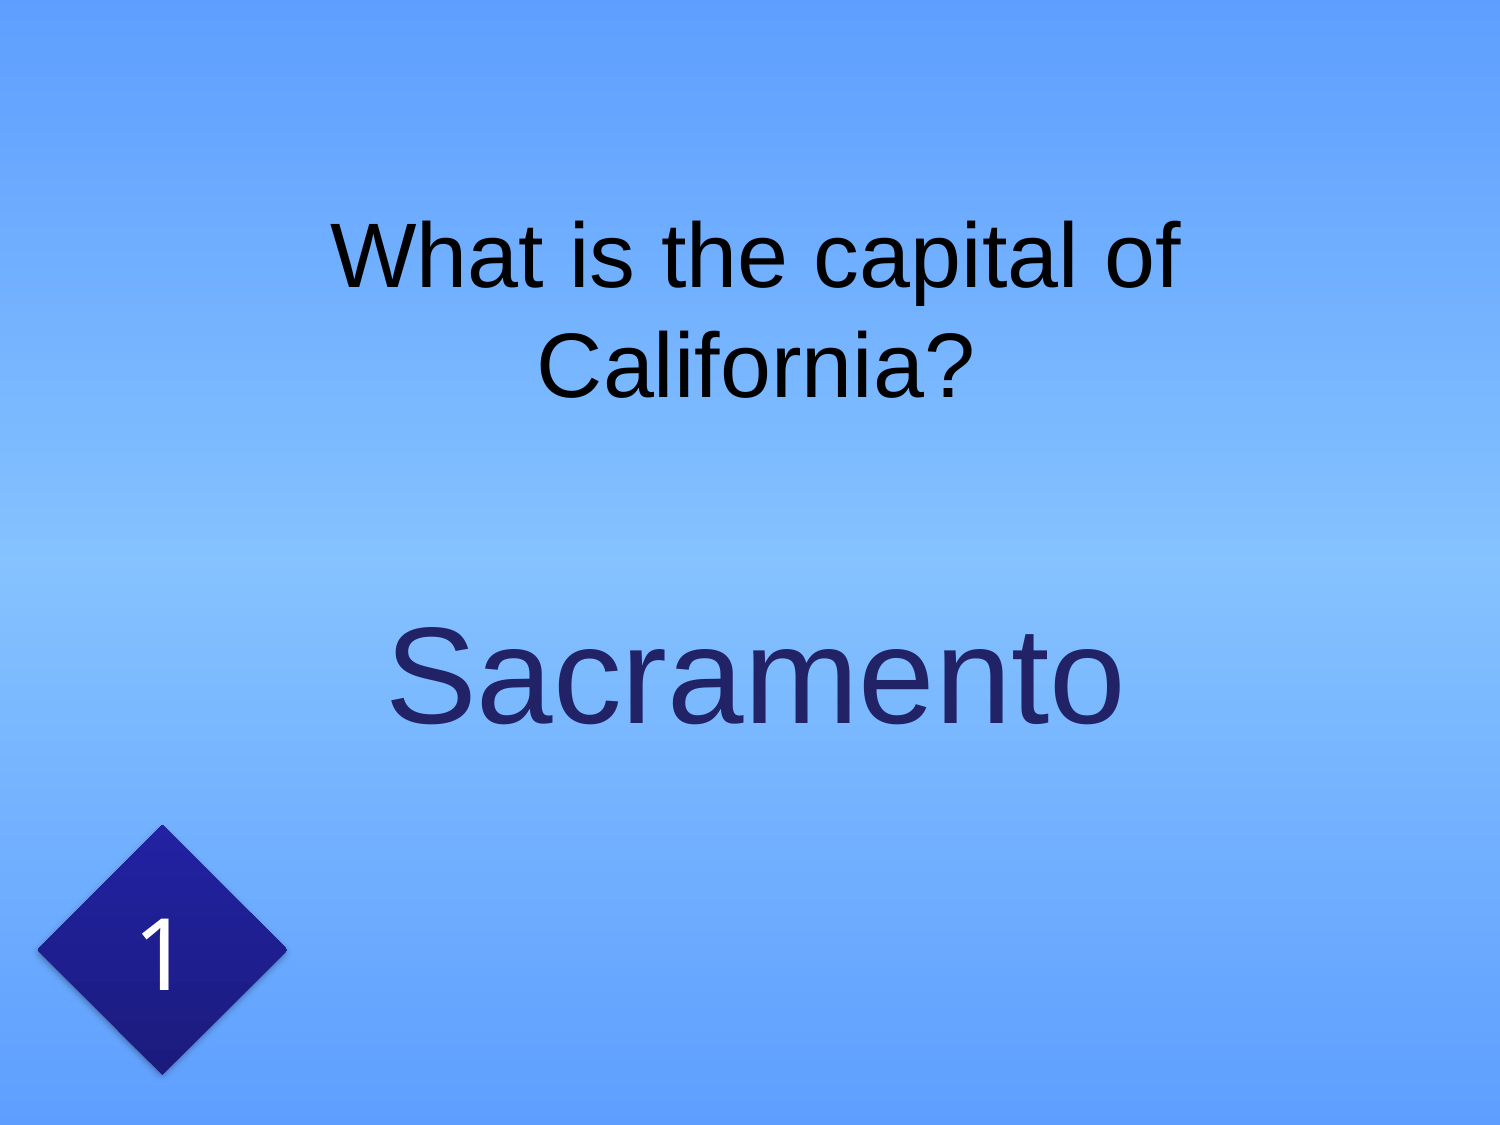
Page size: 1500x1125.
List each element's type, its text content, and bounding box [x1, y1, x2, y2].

text_box 1 [37, 838, 288, 1075]
text_box Sacramento [112, 500, 1400, 838]
title What is the capital of California? [112, 137, 1401, 476]
